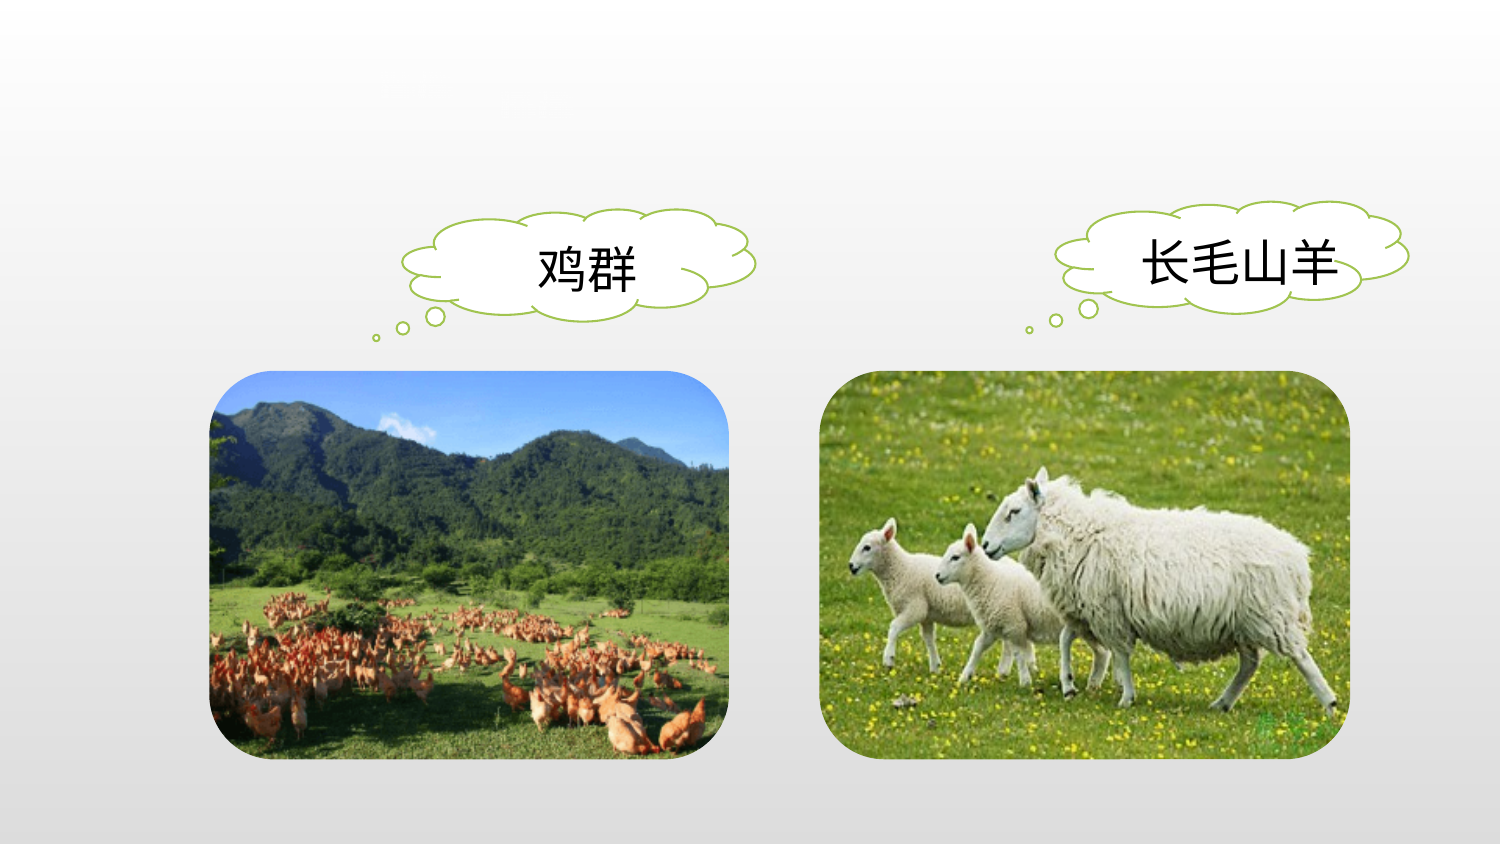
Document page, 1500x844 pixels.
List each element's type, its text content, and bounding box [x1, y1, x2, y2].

picture [819, 370, 1351, 760]
text_box [1025, 325, 1034, 335]
text_box [1078, 298, 1099, 320]
text_box [395, 321, 411, 336]
text_box 长毛山羊 [1088, 225, 1392, 297]
text_box [401, 236, 435, 302]
text_box [437, 208, 757, 282]
text_box [372, 333, 381, 343]
text_box [1048, 313, 1064, 328]
text_box [1106, 297, 1342, 315]
text_box [1054, 228, 1088, 294]
text_box [1091, 200, 1410, 275]
text_box [425, 306, 446, 328]
picture [209, 370, 729, 760]
text_box [453, 305, 688, 323]
text_box 鸡群 [435, 233, 739, 305]
